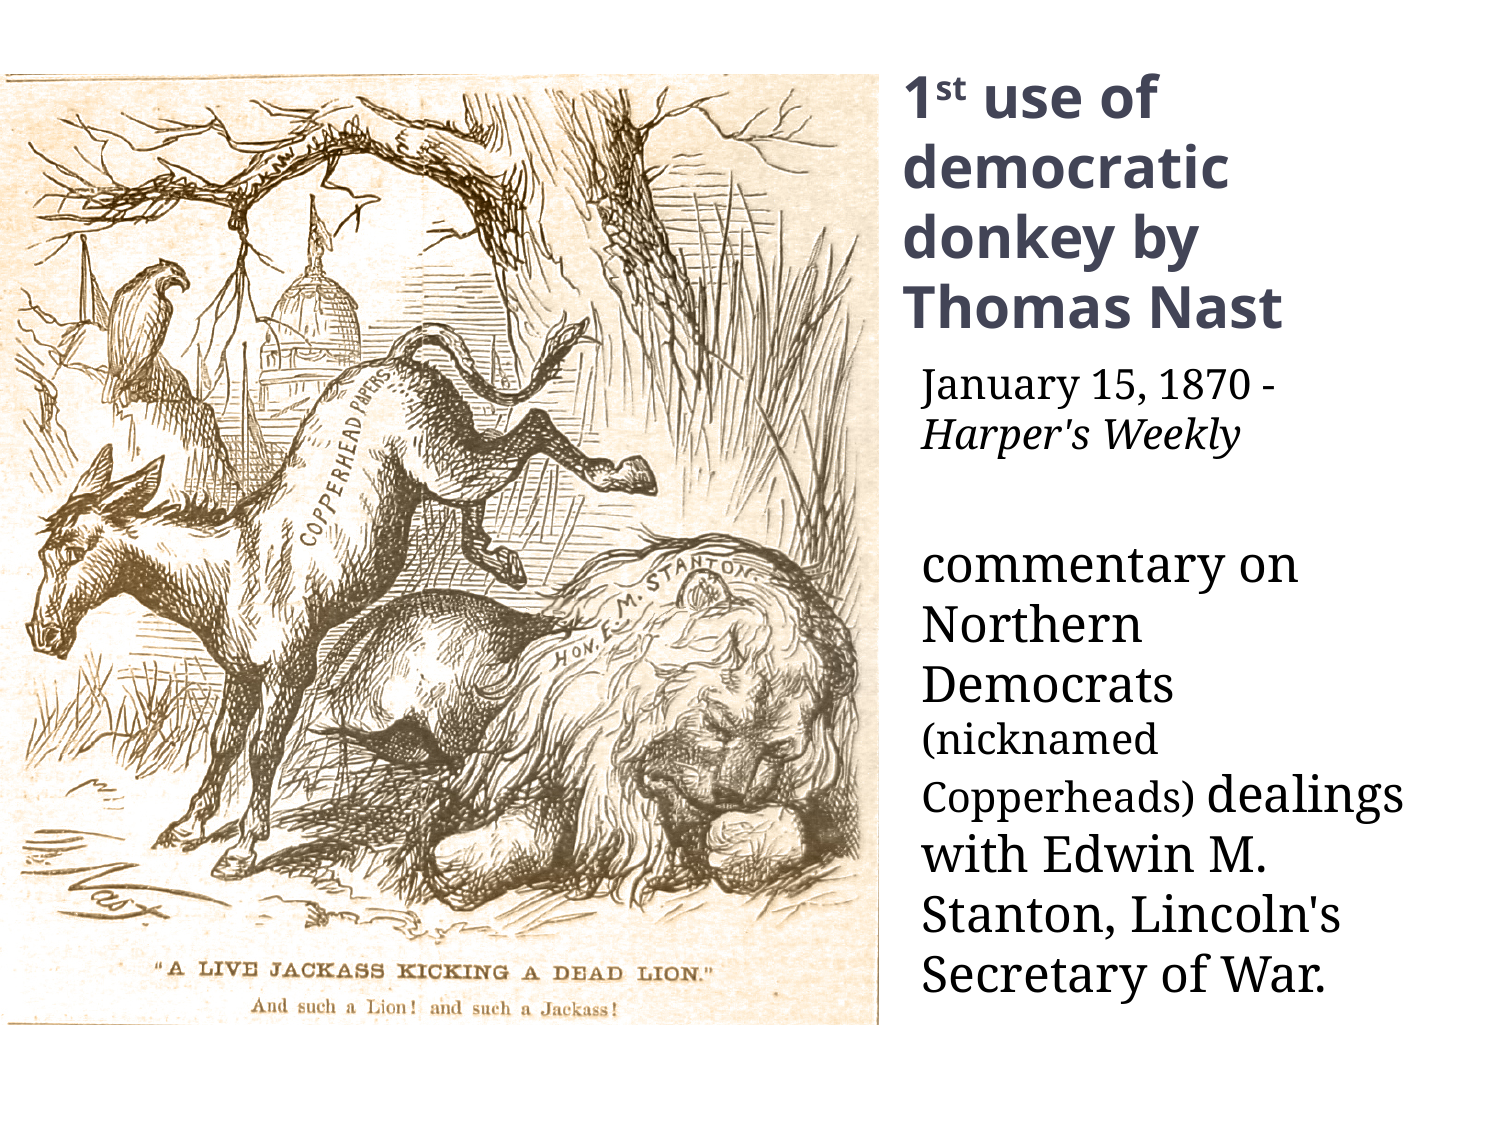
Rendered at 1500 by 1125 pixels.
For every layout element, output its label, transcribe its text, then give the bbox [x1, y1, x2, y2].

title 1st use of democratic donkey by Thomas Nast [887, 0, 1451, 501]
list January 15, 1870 -Harper's Weekly commentary on Northern Democrats (nicknamed Copperheads) dealings with Edwin M. Stanton, Lincoln's Secretary of War. [849, 349, 1426, 1056]
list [0, 74, 879, 1026]
